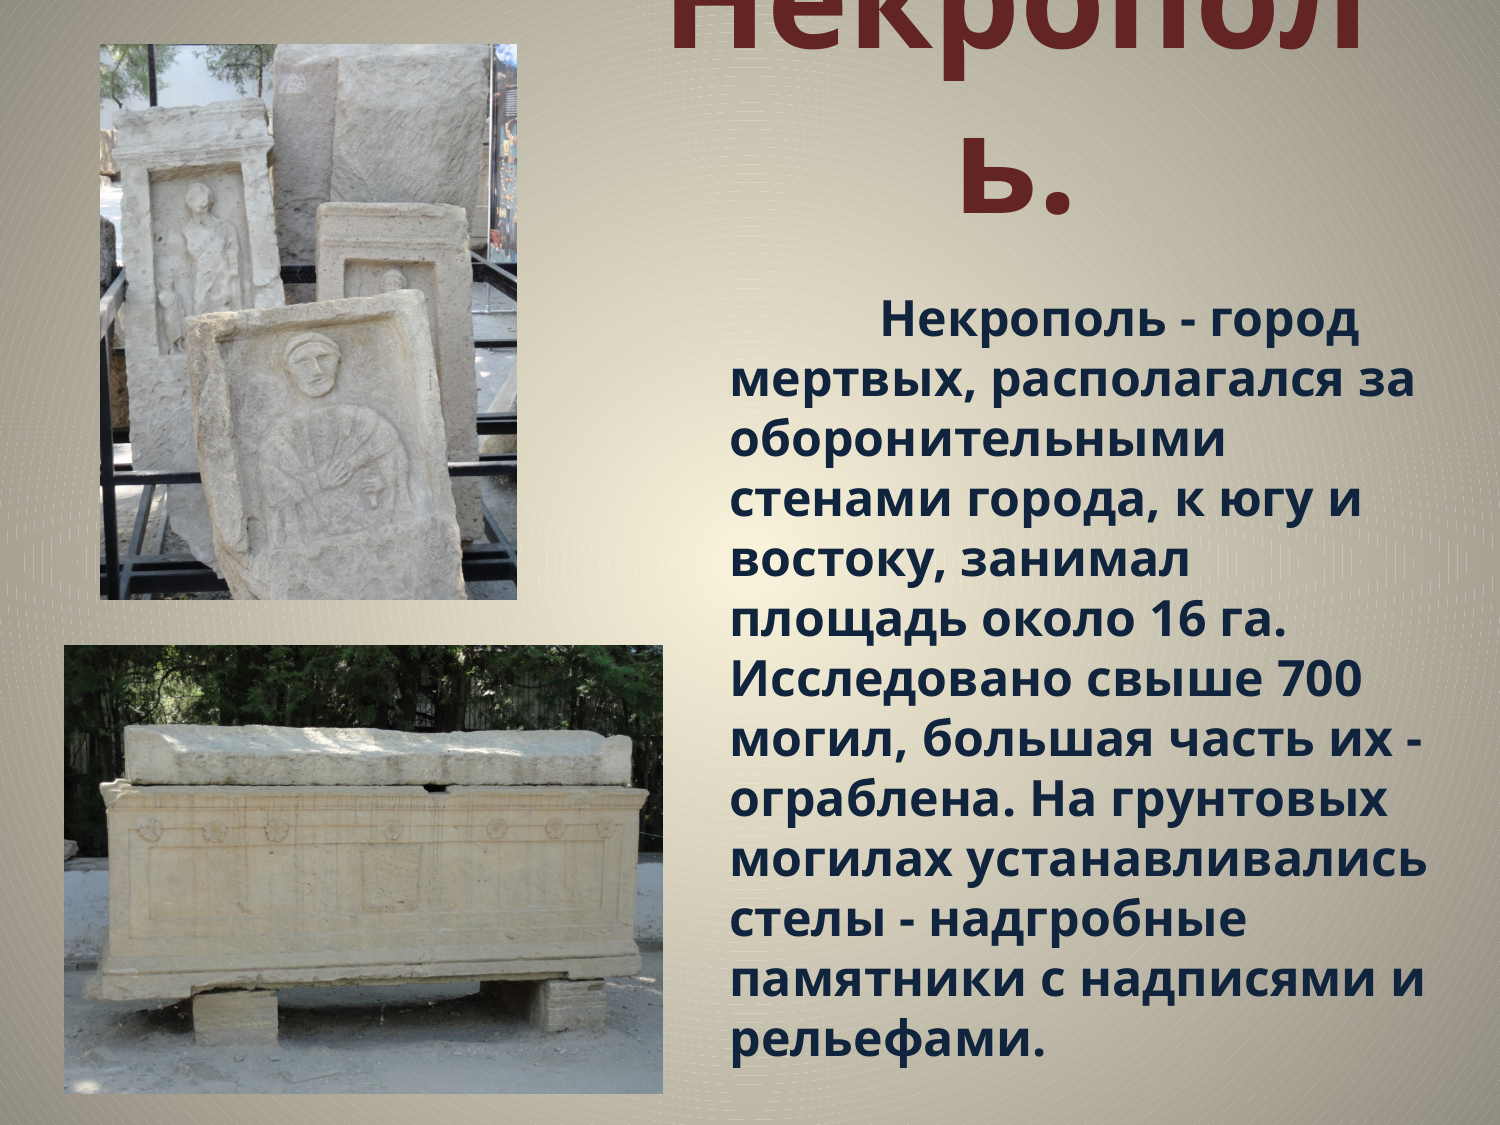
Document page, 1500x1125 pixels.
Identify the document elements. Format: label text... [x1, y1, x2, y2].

text_box Некрополь. [608, 0, 1424, 249]
text_box Некрополь - город мертвых, располагался за оборонительными стенами города, к югу и востоку, занимал площадь около 16 га. Исследовано свыше 700 могил, большая часть их - ограблена. На грунтовых могилах устанавливались стелы - надгробные памятники с надписями и рельефами. [714, 278, 1448, 1074]
picture [100, 43, 517, 600]
picture [64, 644, 663, 1094]
